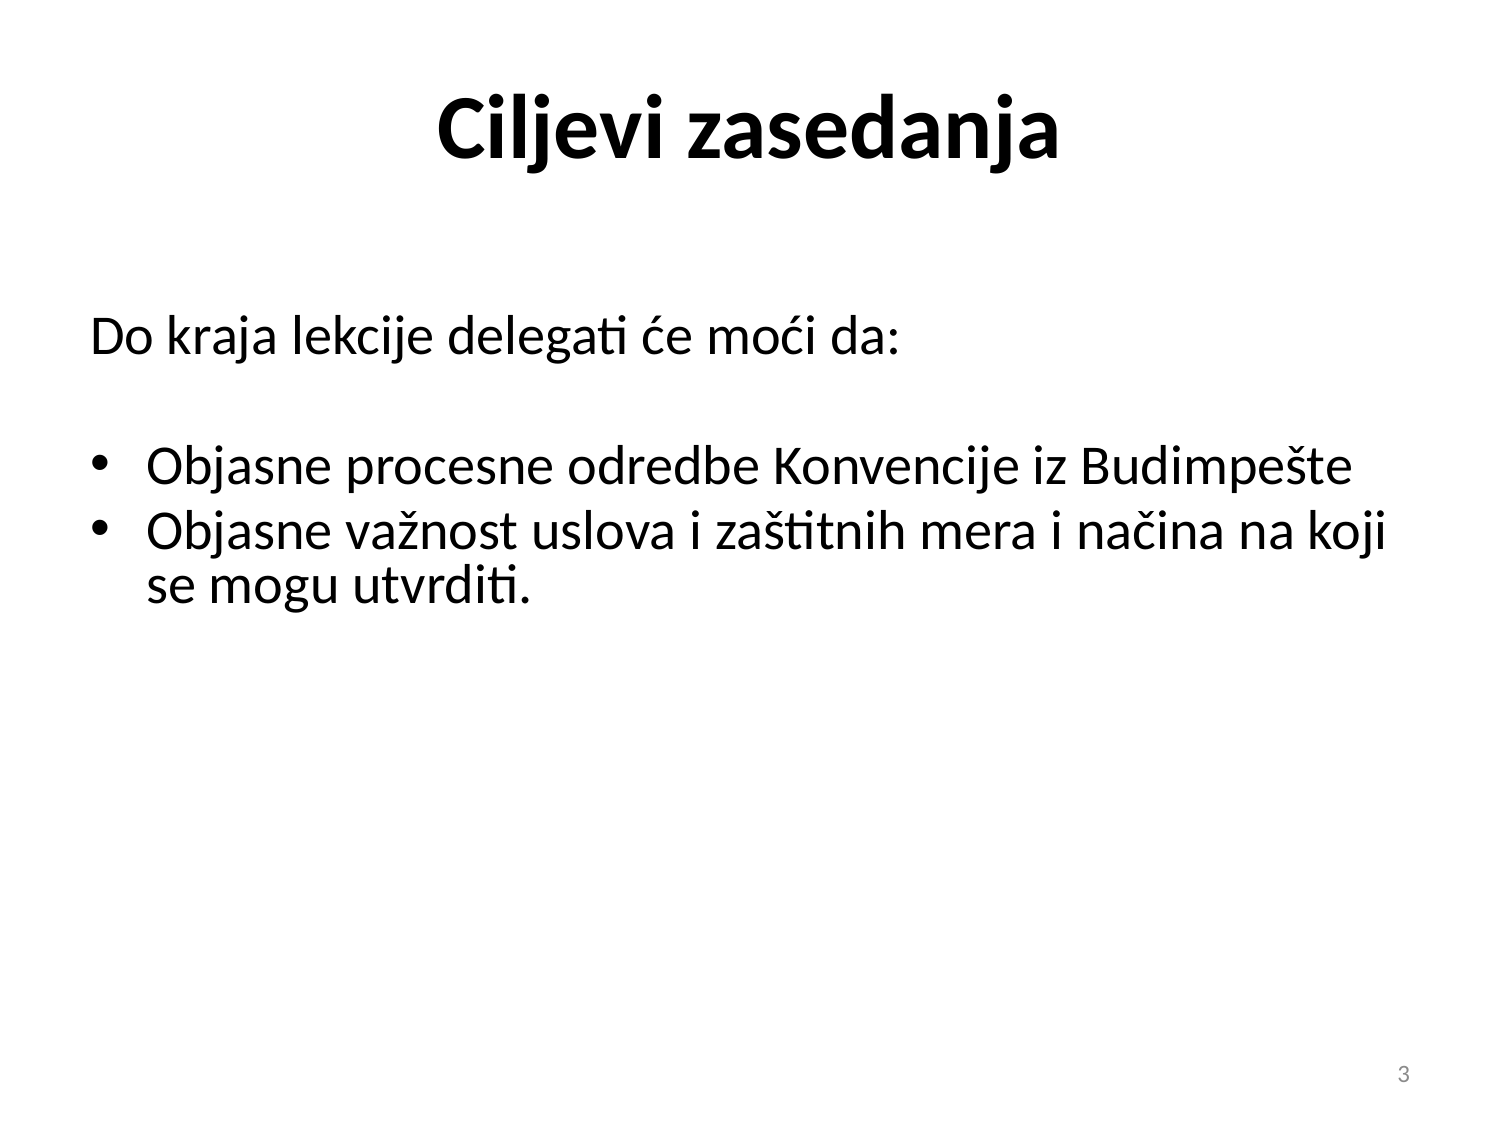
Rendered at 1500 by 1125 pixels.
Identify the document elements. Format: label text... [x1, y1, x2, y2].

list Do kraja lekcije delegati će moći da: Objasne procesne odredbe Konvencije iz Budimpešte Objasne važnost uslova i zaštitnih mera i načina na koji se mogu utvrditi. [74, 224, 1426, 1035]
title Ciljevi zasedanja [74, 44, 1426, 199]
slide_number 3 [1074, 1042, 1425, 1103]
